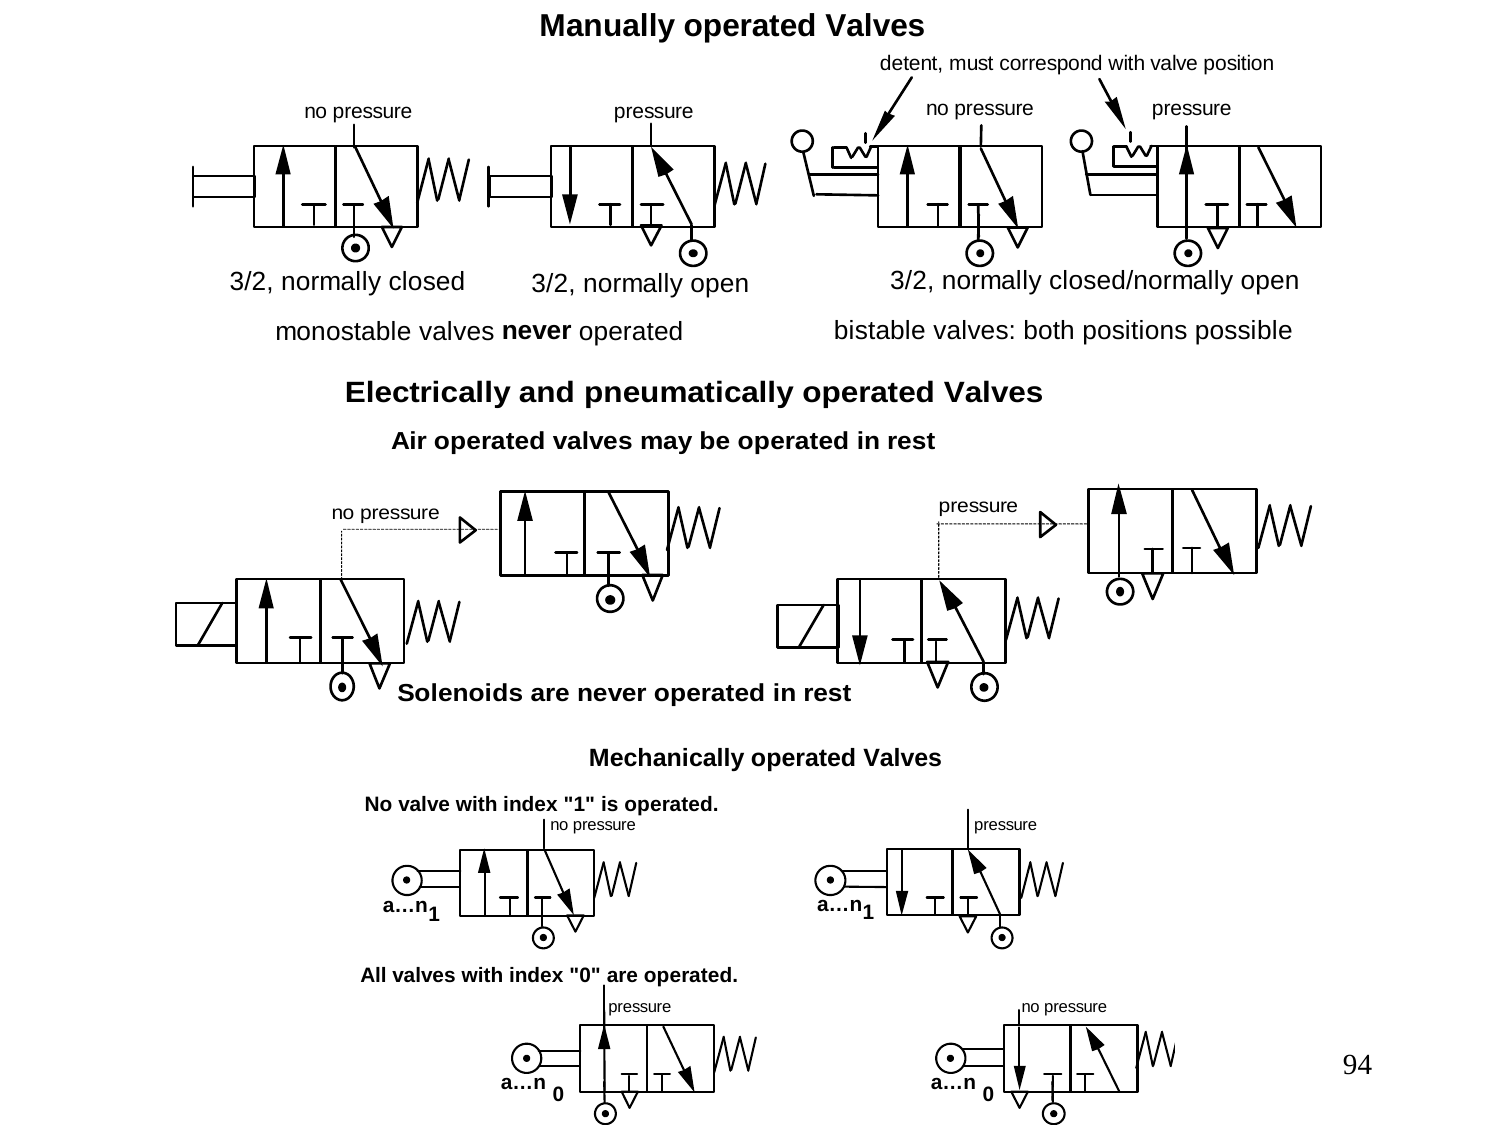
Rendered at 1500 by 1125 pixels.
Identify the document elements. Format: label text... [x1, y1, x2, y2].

slide_number 94 [1179, 1024, 1388, 1101]
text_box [187, 0, 1338, 360]
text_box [349, 739, 1176, 1125]
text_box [174, 374, 1313, 713]
